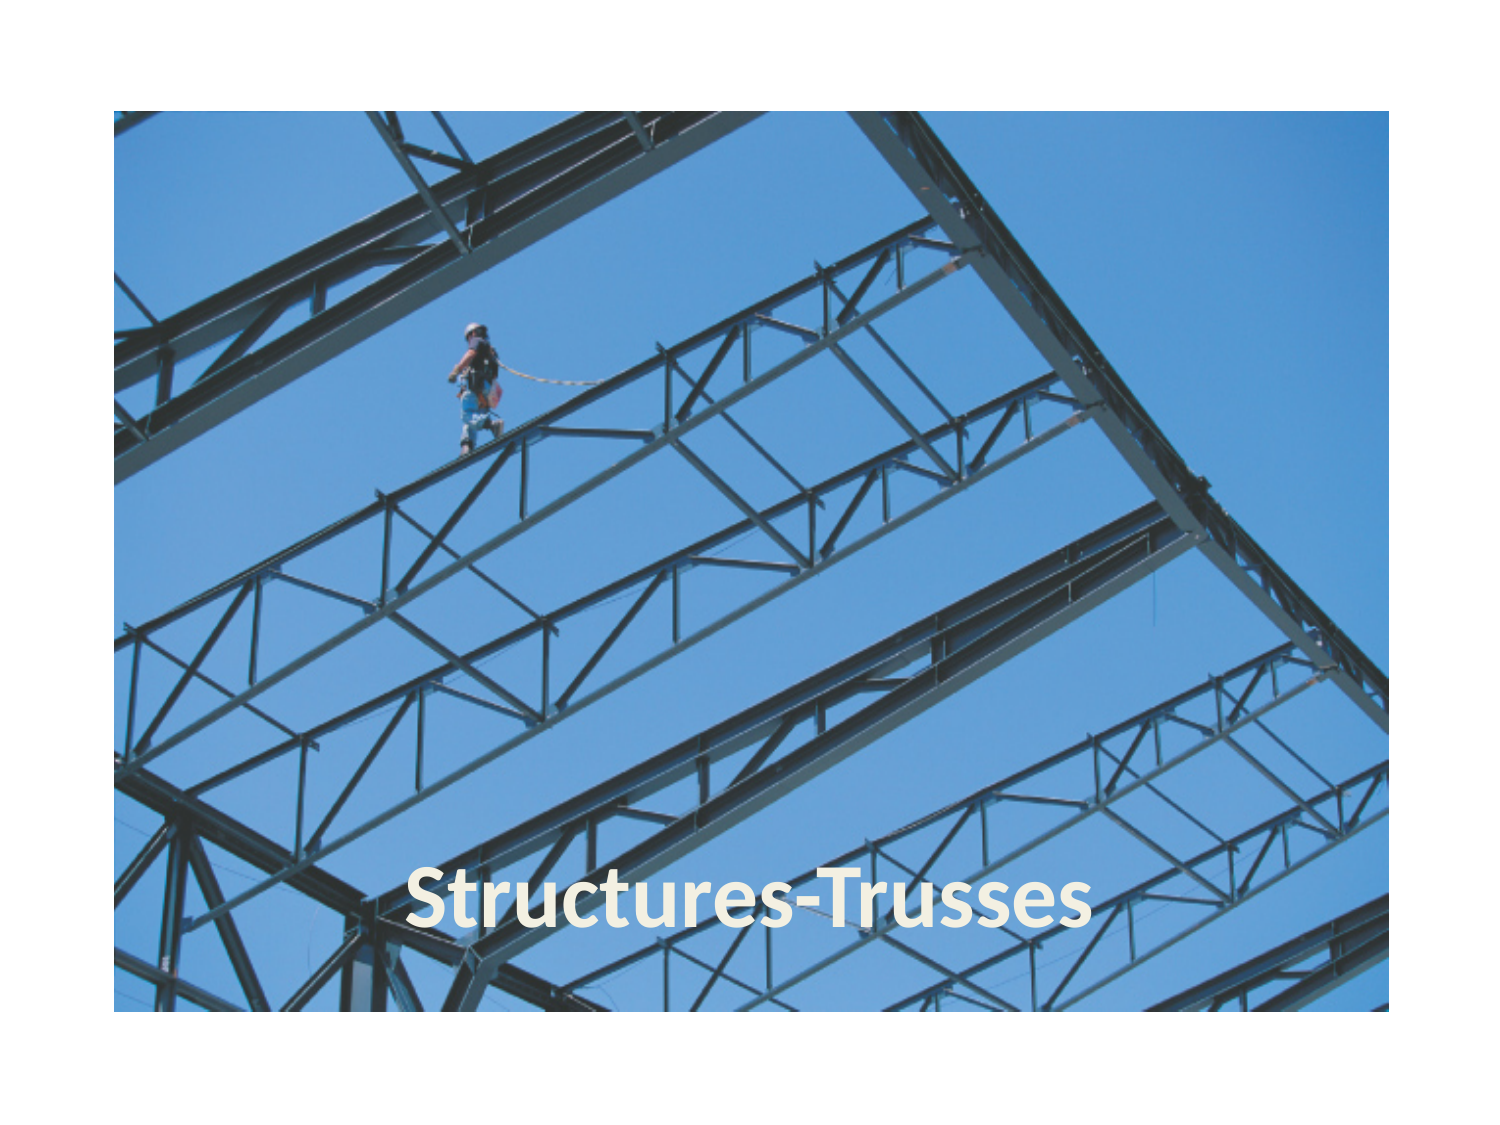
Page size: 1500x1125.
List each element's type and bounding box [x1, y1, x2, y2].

picture [114, 111, 1389, 1012]
